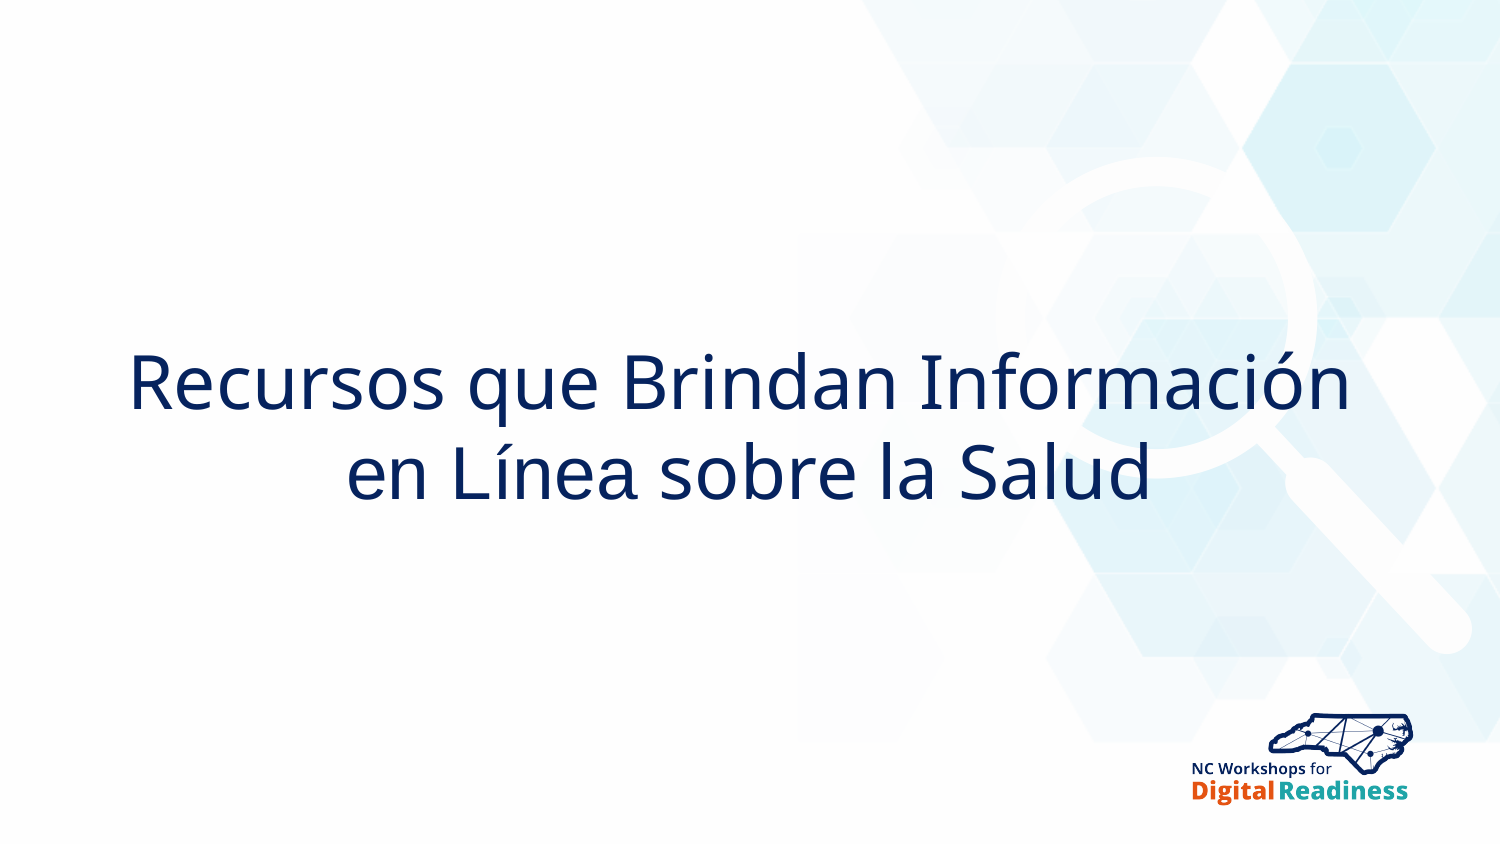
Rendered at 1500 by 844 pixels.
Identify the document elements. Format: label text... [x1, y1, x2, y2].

title Recursos que Brindan Información en Línea sobre la Salud [0, 319, 1500, 456]
picture [1135, 671, 1466, 821]
